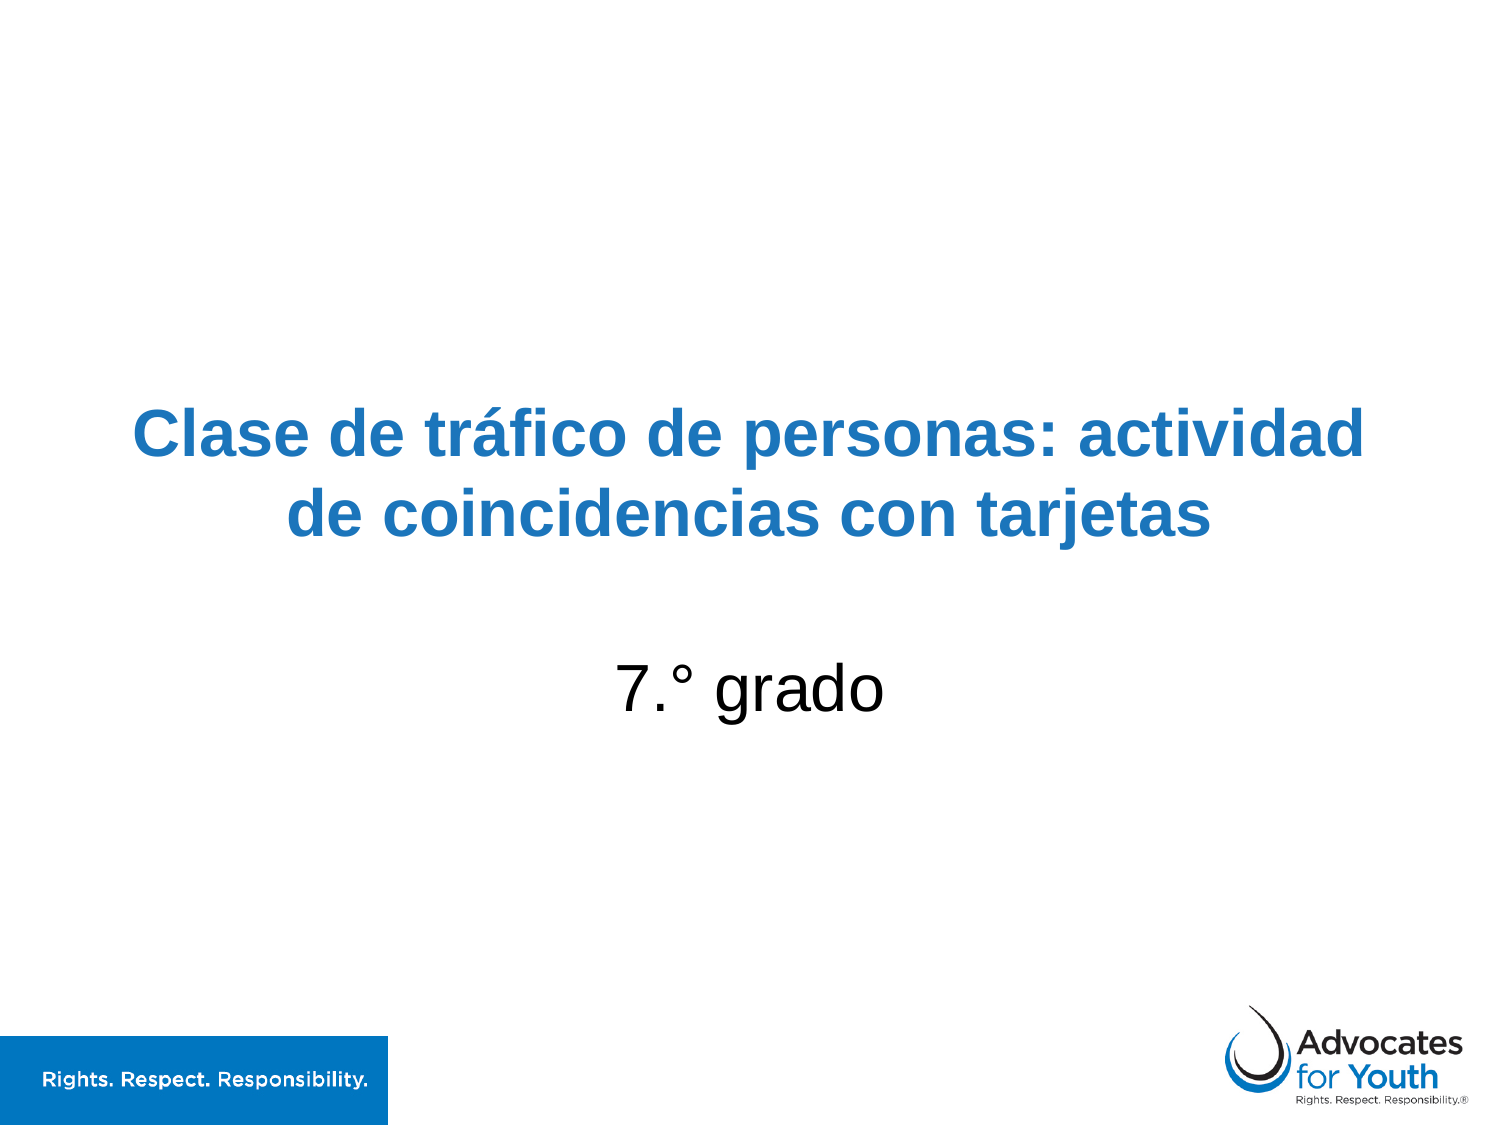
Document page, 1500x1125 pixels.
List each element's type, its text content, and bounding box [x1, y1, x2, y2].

picture [1199, 990, 1500, 1125]
picture [0, 1036, 388, 1125]
subtitle 7.° grado [225, 637, 1275, 925]
title Clase de tráfico de personas: actividad de coincidencias con tarjetas [112, 349, 1388, 591]
